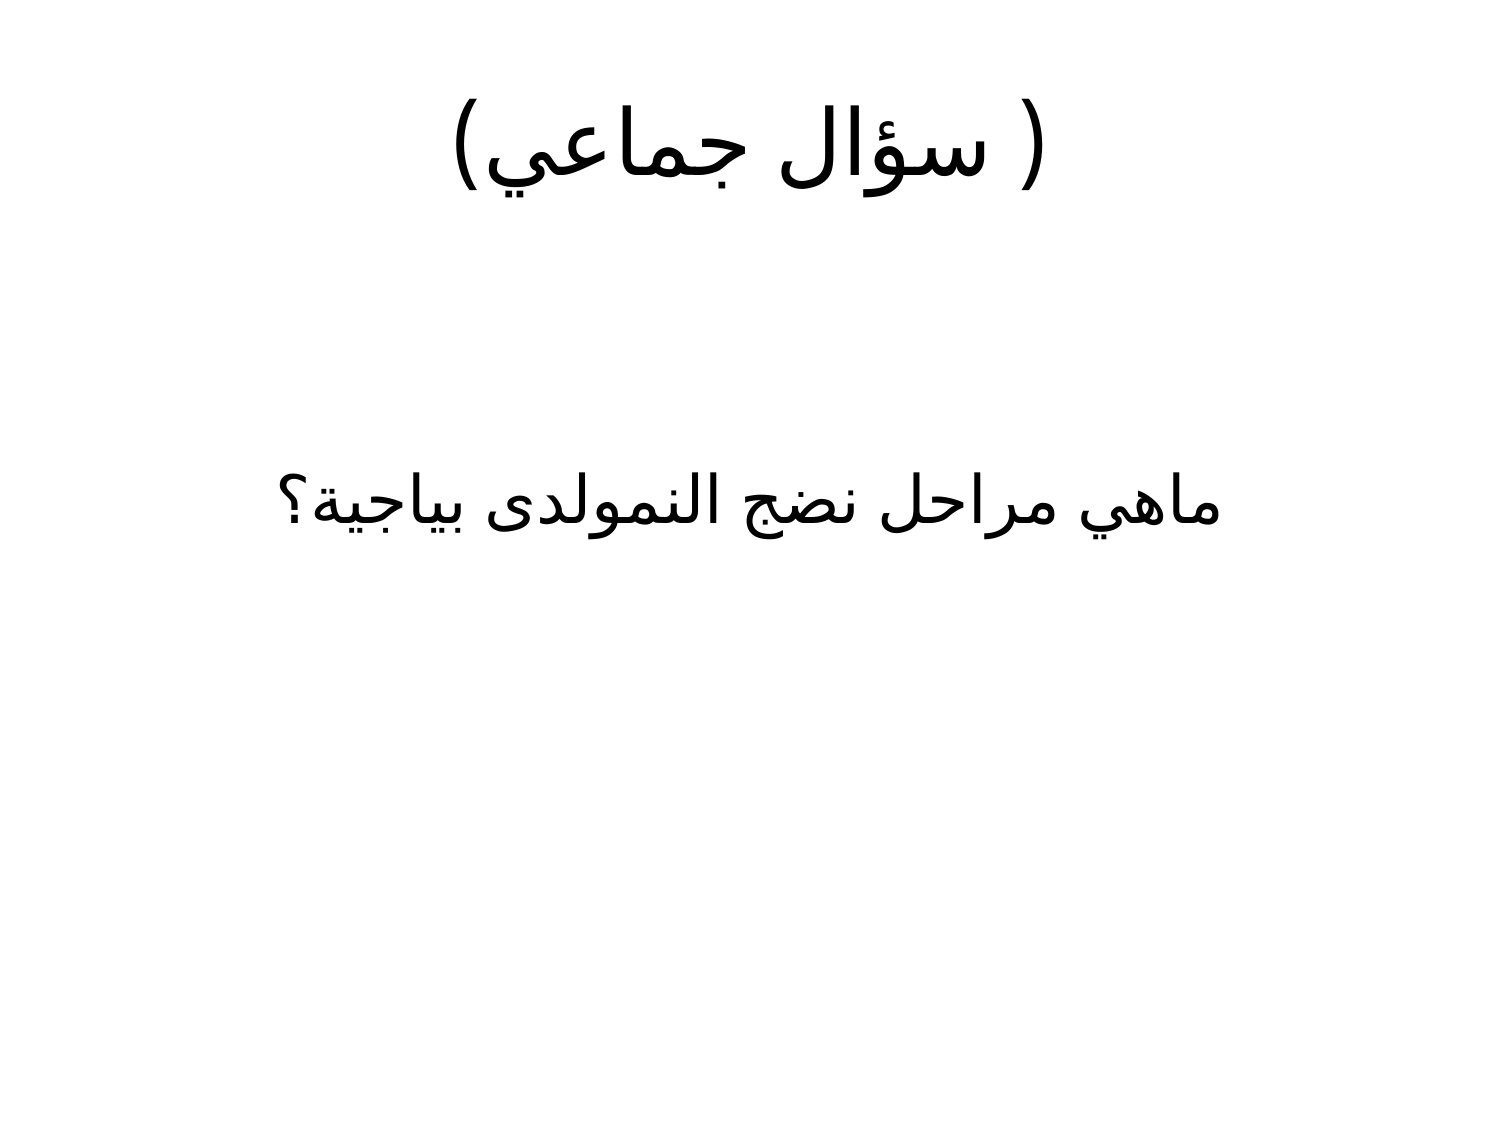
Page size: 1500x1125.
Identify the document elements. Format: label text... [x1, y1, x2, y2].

title ( سؤال جماعي) [75, 45, 1425, 233]
list ماهي مراحل نضج النمولدى بياجية؟ [75, 262, 1425, 1005]
